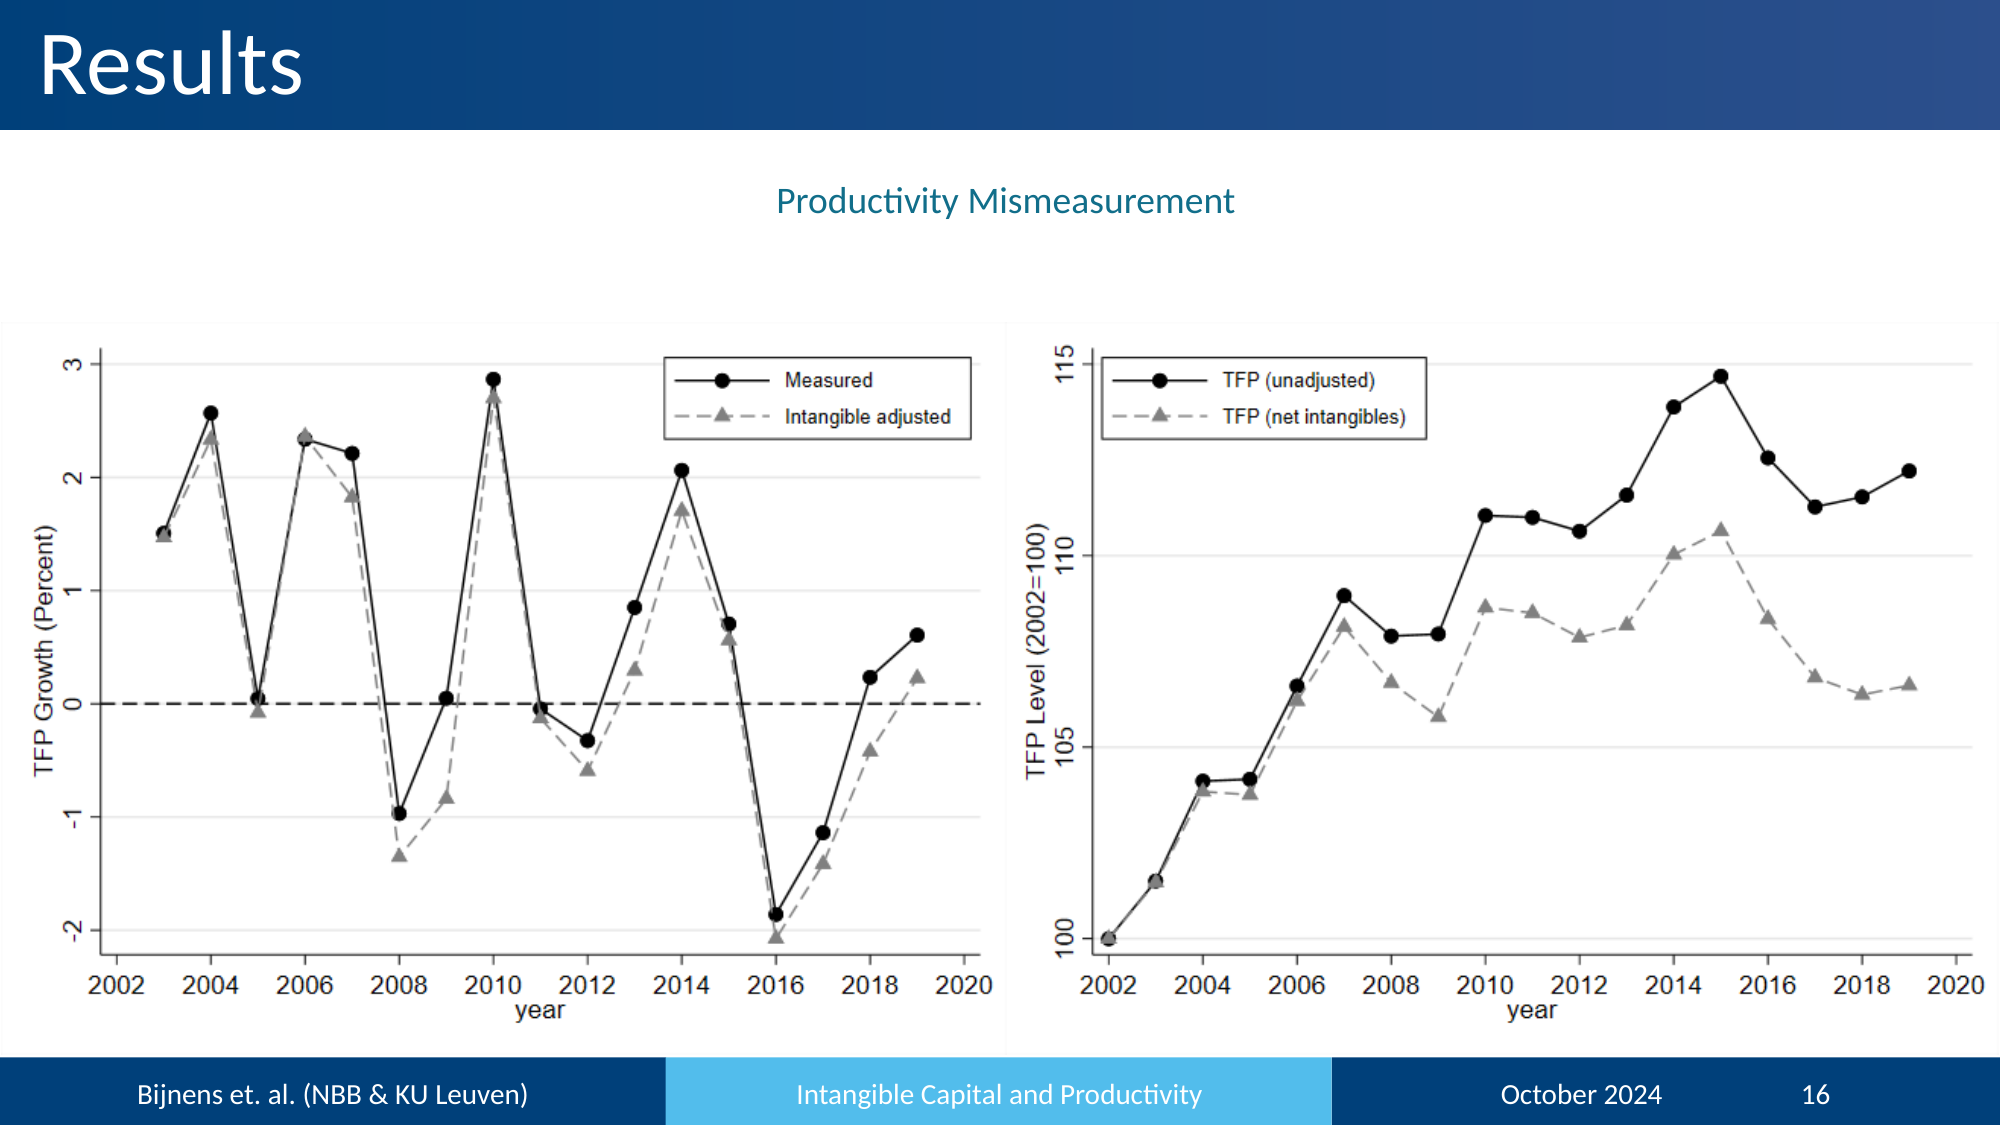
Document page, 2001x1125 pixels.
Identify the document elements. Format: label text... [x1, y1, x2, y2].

text_box Productivity Mismeasurement [587, 168, 1426, 228]
text_box October 2024 16 [1332, 1067, 1999, 1118]
text_box Bijnens et. al. (NBB & KU Leuven) [0, 1067, 666, 1118]
text_box Intangible Capital and Productivity [666, 1067, 1332, 1118]
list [1007, 322, 1999, 1055]
picture [1, 322, 1007, 1055]
title Results [0, 0, 2000, 130]
